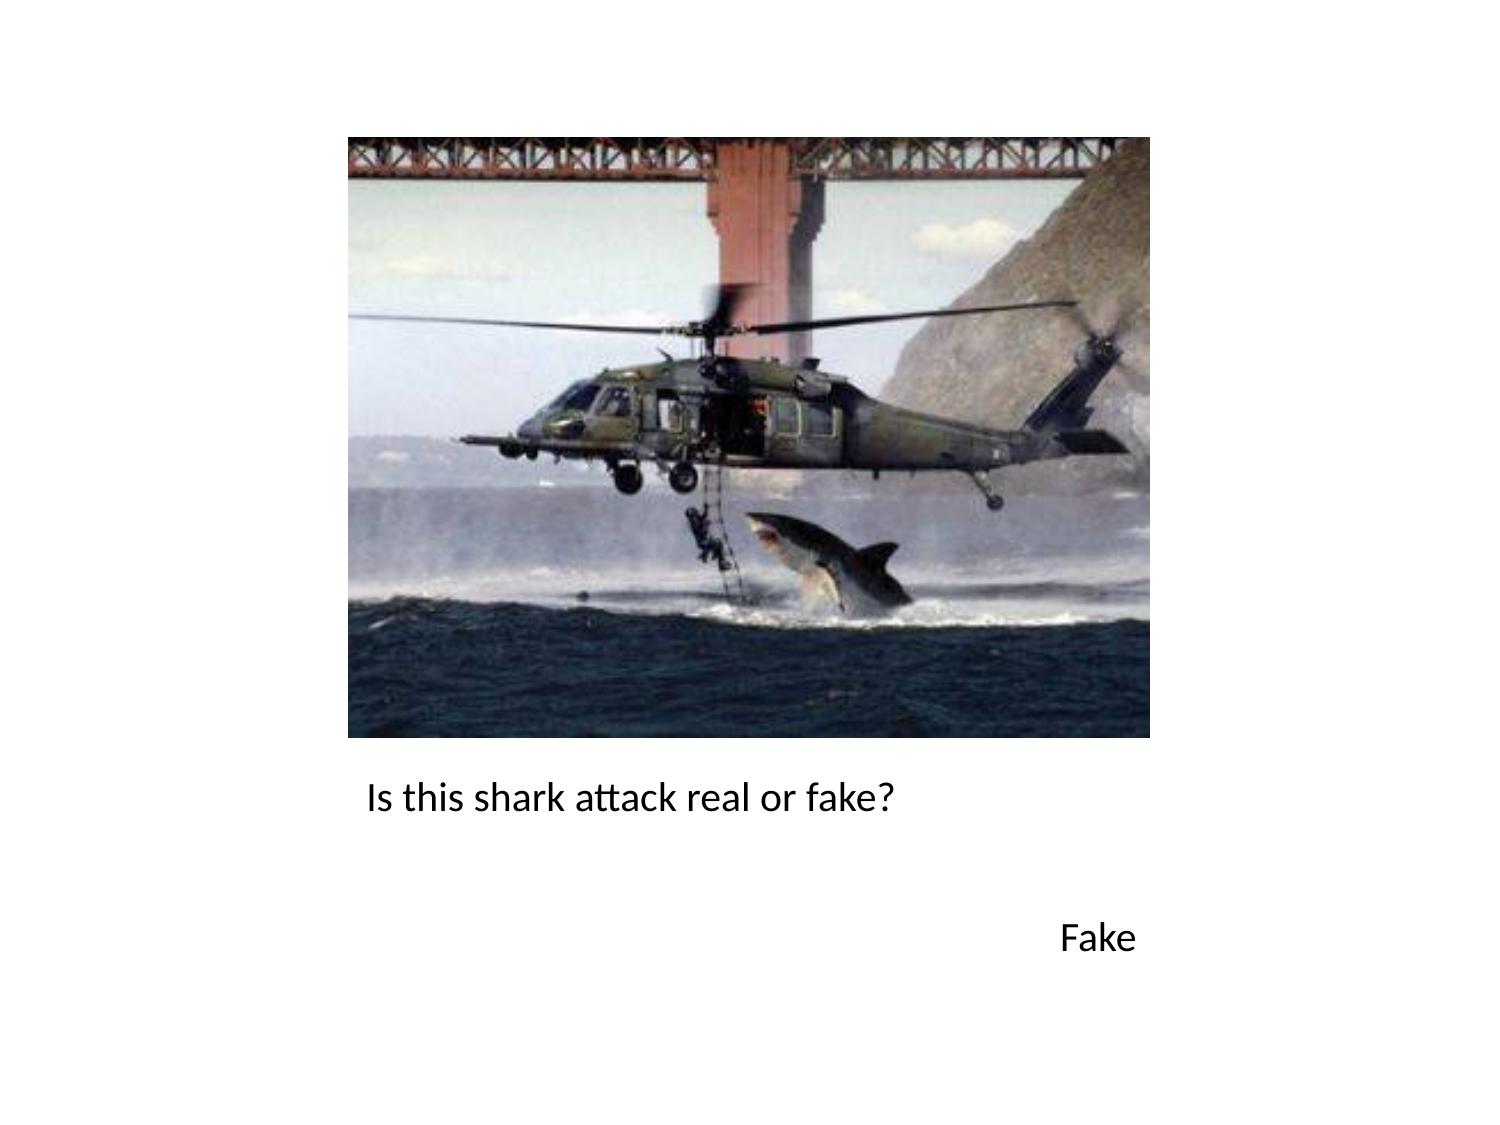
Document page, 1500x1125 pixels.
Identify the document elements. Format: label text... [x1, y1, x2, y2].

text_box Fake [1045, 901, 1152, 967]
picture [347, 137, 1150, 738]
text_box Is this shark attack real or fake? [351, 762, 912, 827]
